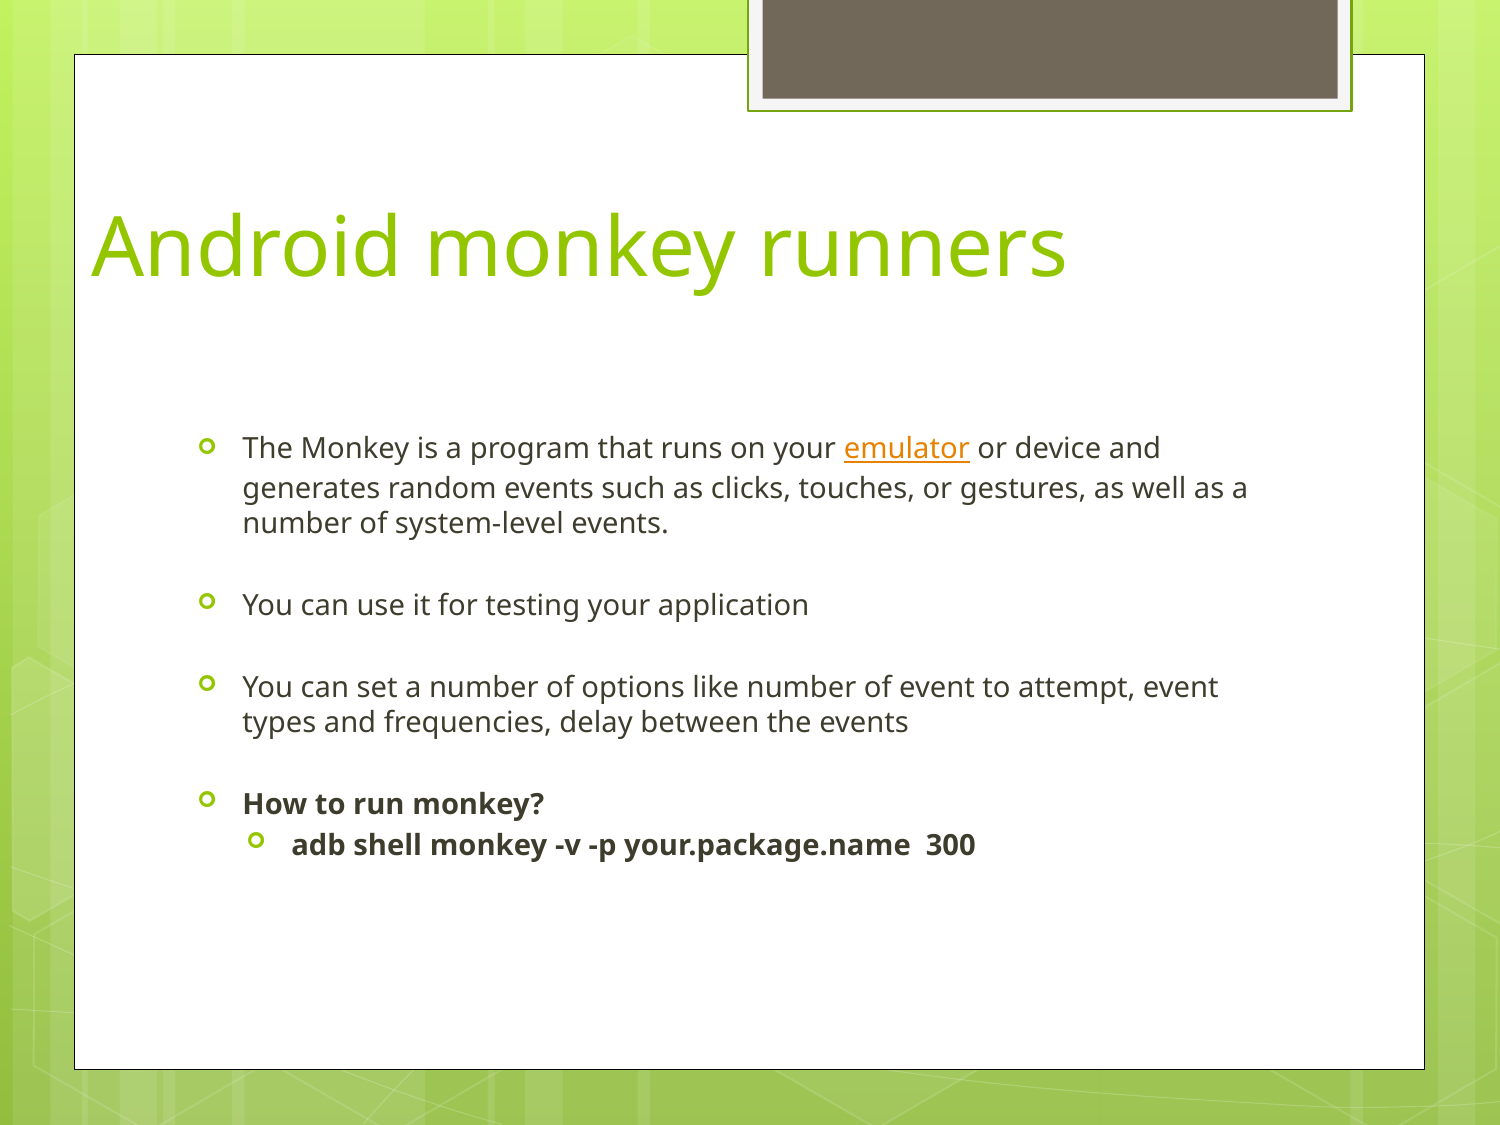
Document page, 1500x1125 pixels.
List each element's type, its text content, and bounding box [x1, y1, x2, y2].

list The Monkey is a program that runs on your emulator or device and generates random events such as clicks, touches, or gestures, as well as a number of system-level events. You can use it for testing your application You can set a number of options like number of event to attempt, event types and frequencies, delay between the events How to run monkey? adb shell monkey -v -p your.package.name 300 [171, 381, 1283, 957]
title Android monkey runners [76, 113, 1229, 302]
